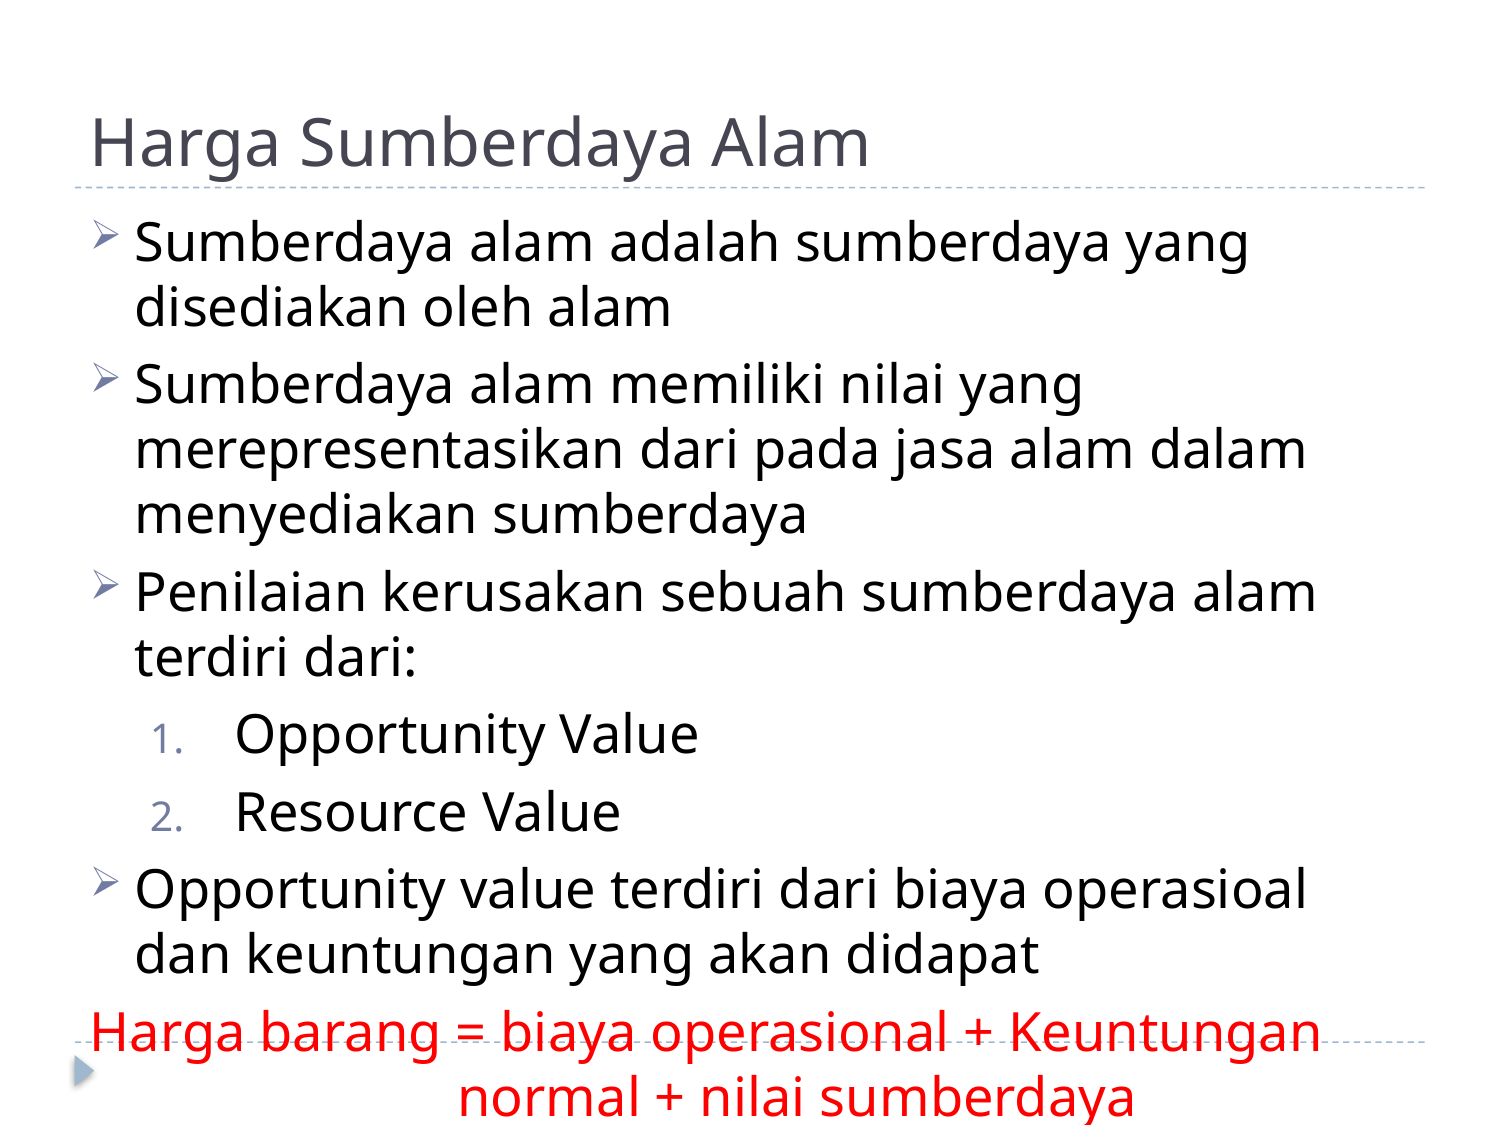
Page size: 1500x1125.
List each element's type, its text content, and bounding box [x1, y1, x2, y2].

title Harga Sumberdaya Alam [75, 24, 1425, 188]
list Sumberdaya alam adalah sumberdaya yang disediakan oleh alam Sumberdaya alam memiliki nilai yang merepresentasikan dari pada jasa alam dalam menyediakan sumberdaya Penilaian kerusakan sebuah sumberdaya alam terdiri dari: Opportunity Value Resource Value Opportunity value terdiri dari biaya operasioal dan keuntungan yang akan didapat Harga barang = biaya operasional + Keuntungan normal + nilai sumberdaya [75, 200, 1425, 1010]
